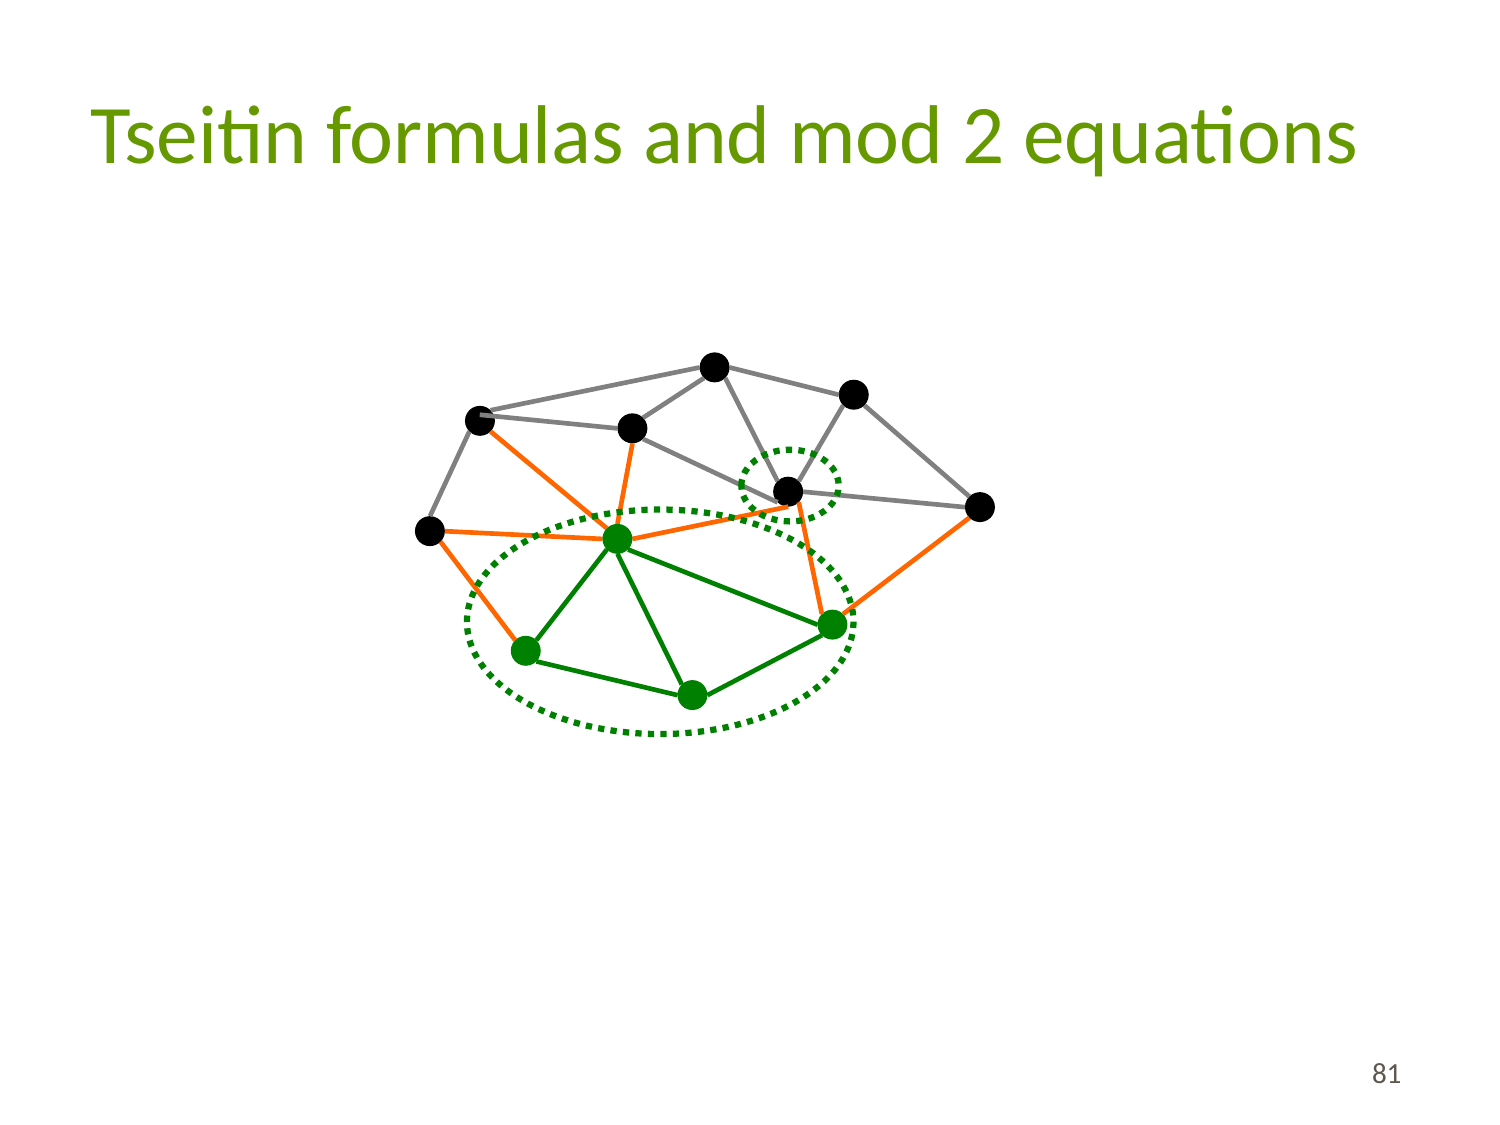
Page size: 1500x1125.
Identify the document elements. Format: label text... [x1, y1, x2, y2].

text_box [429, 431, 470, 517]
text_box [643, 377, 705, 418]
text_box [729, 367, 839, 395]
slide_number 81 [1104, 1021, 1417, 1097]
text_box [464, 405, 491, 436]
text_box [965, 492, 995, 523]
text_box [490, 367, 700, 411]
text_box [725, 377, 778, 438]
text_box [803, 491, 965, 508]
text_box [628, 549, 818, 625]
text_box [707, 635, 822, 696]
text_box [469, 512, 854, 735]
text_box [699, 352, 730, 383]
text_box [536, 549, 607, 641]
text_box [839, 379, 869, 410]
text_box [536, 661, 678, 696]
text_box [798, 405, 844, 482]
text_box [843, 517, 970, 614]
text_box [617, 443, 633, 524]
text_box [444, 531, 603, 539]
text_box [490, 431, 607, 529]
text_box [643, 438, 778, 503]
title Tseitin formulas and mod 2 equations [75, 37, 1375, 188]
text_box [864, 405, 970, 497]
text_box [632, 506, 789, 539]
text_box [747, 449, 839, 522]
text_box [479, 414, 618, 429]
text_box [617, 553, 682, 685]
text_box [440, 541, 516, 641]
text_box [798, 502, 822, 615]
text_box [617, 413, 648, 443]
text_box [414, 516, 445, 547]
